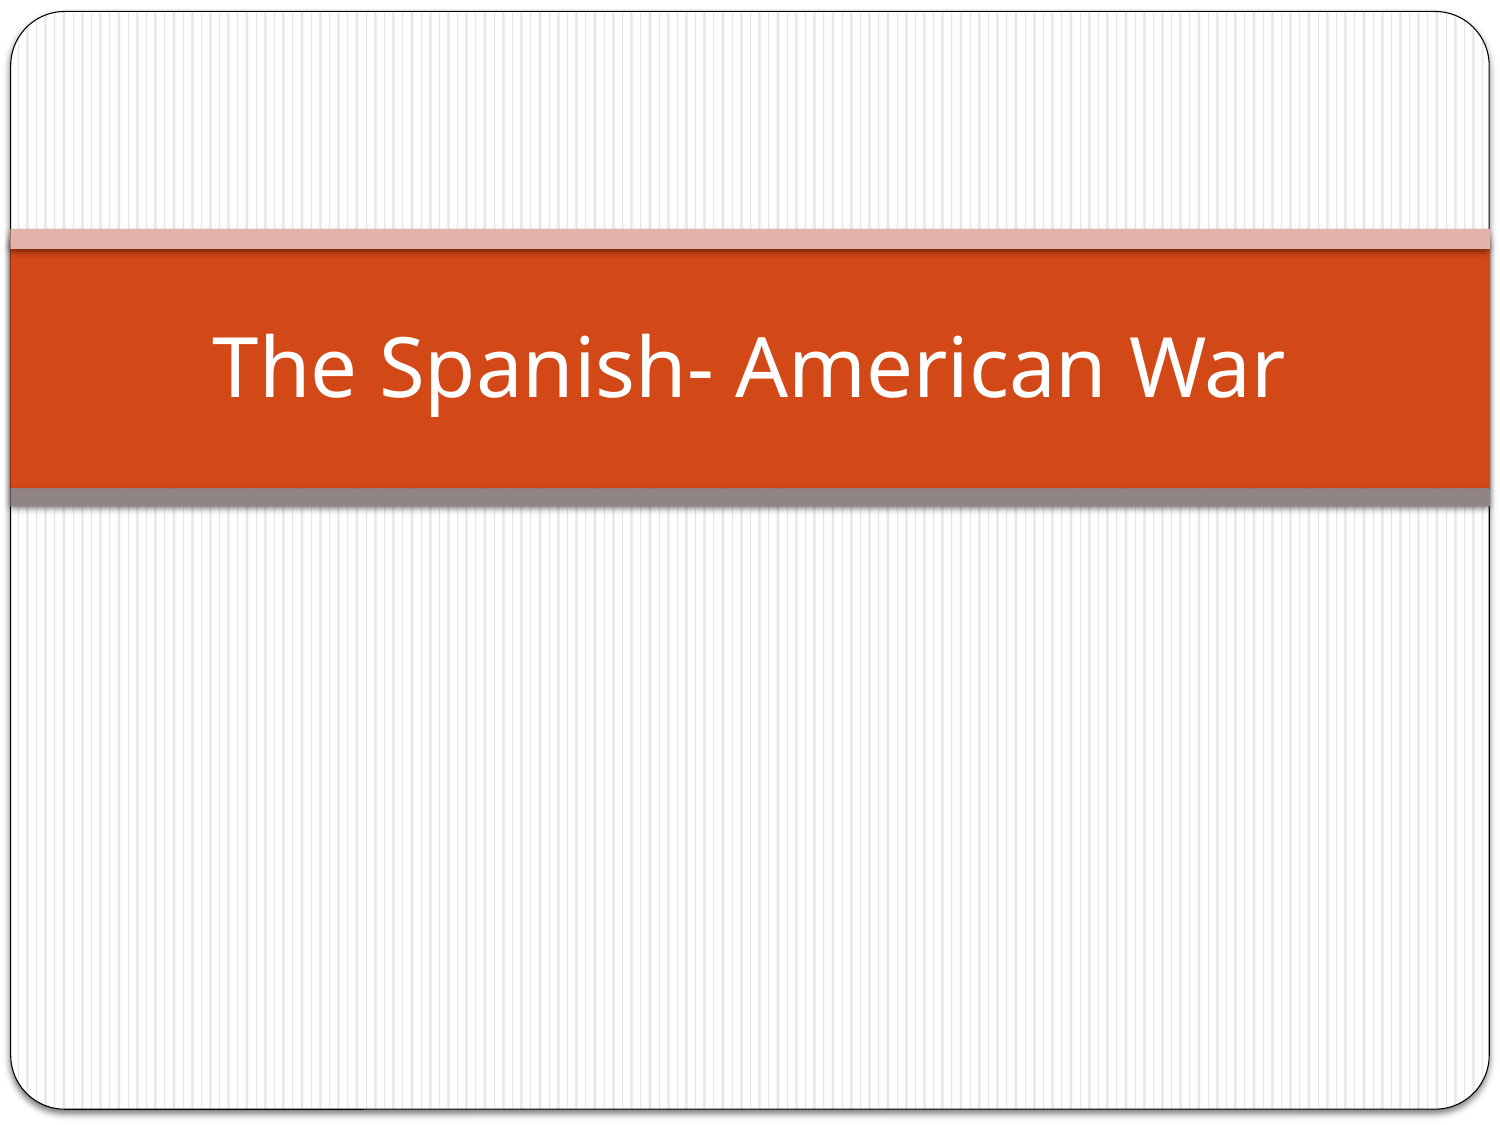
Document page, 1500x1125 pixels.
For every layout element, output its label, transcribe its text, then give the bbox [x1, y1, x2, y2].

title The Spanish- American War [75, 247, 1425, 489]
